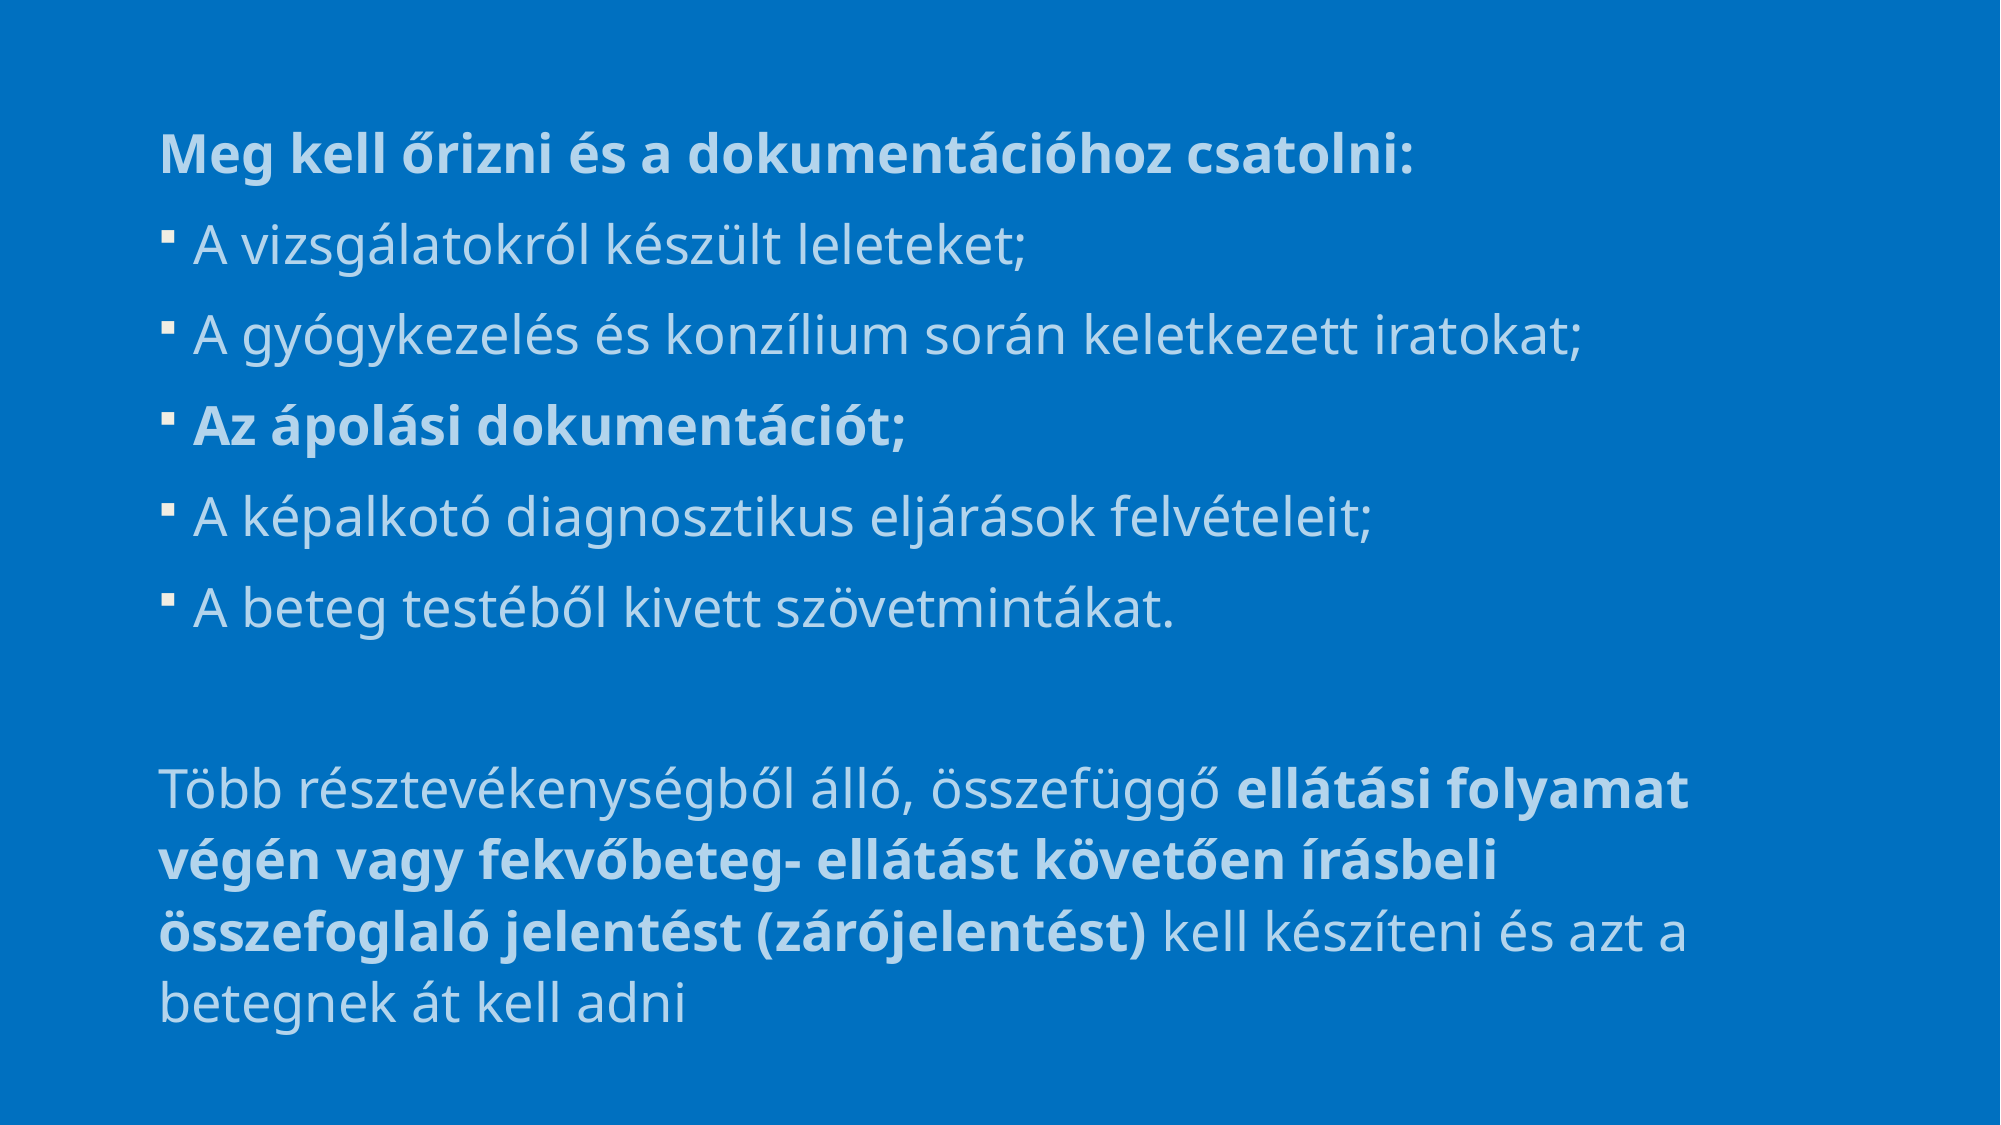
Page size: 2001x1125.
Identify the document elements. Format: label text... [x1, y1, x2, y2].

list Meg kell őrizni és a dokumentációhoz csatolni: A vizsgálatokról készült leleteket; A gyógykezelés és konzílium során keletkezett iratokat; Az ápolási dokumentációt; A képalkotó diagnosztikus eljárások felvételeit; A beteg testéből kivett szövetmintákat. Több résztevékenységből álló, összefüggő ellátási folyamat végén vagy fekvőbeteg- ellátást követően írásbeli összefoglaló jelentést (zárójelentést) kell készíteni és azt a betegnek át kell adni [108, 105, 1834, 1050]
